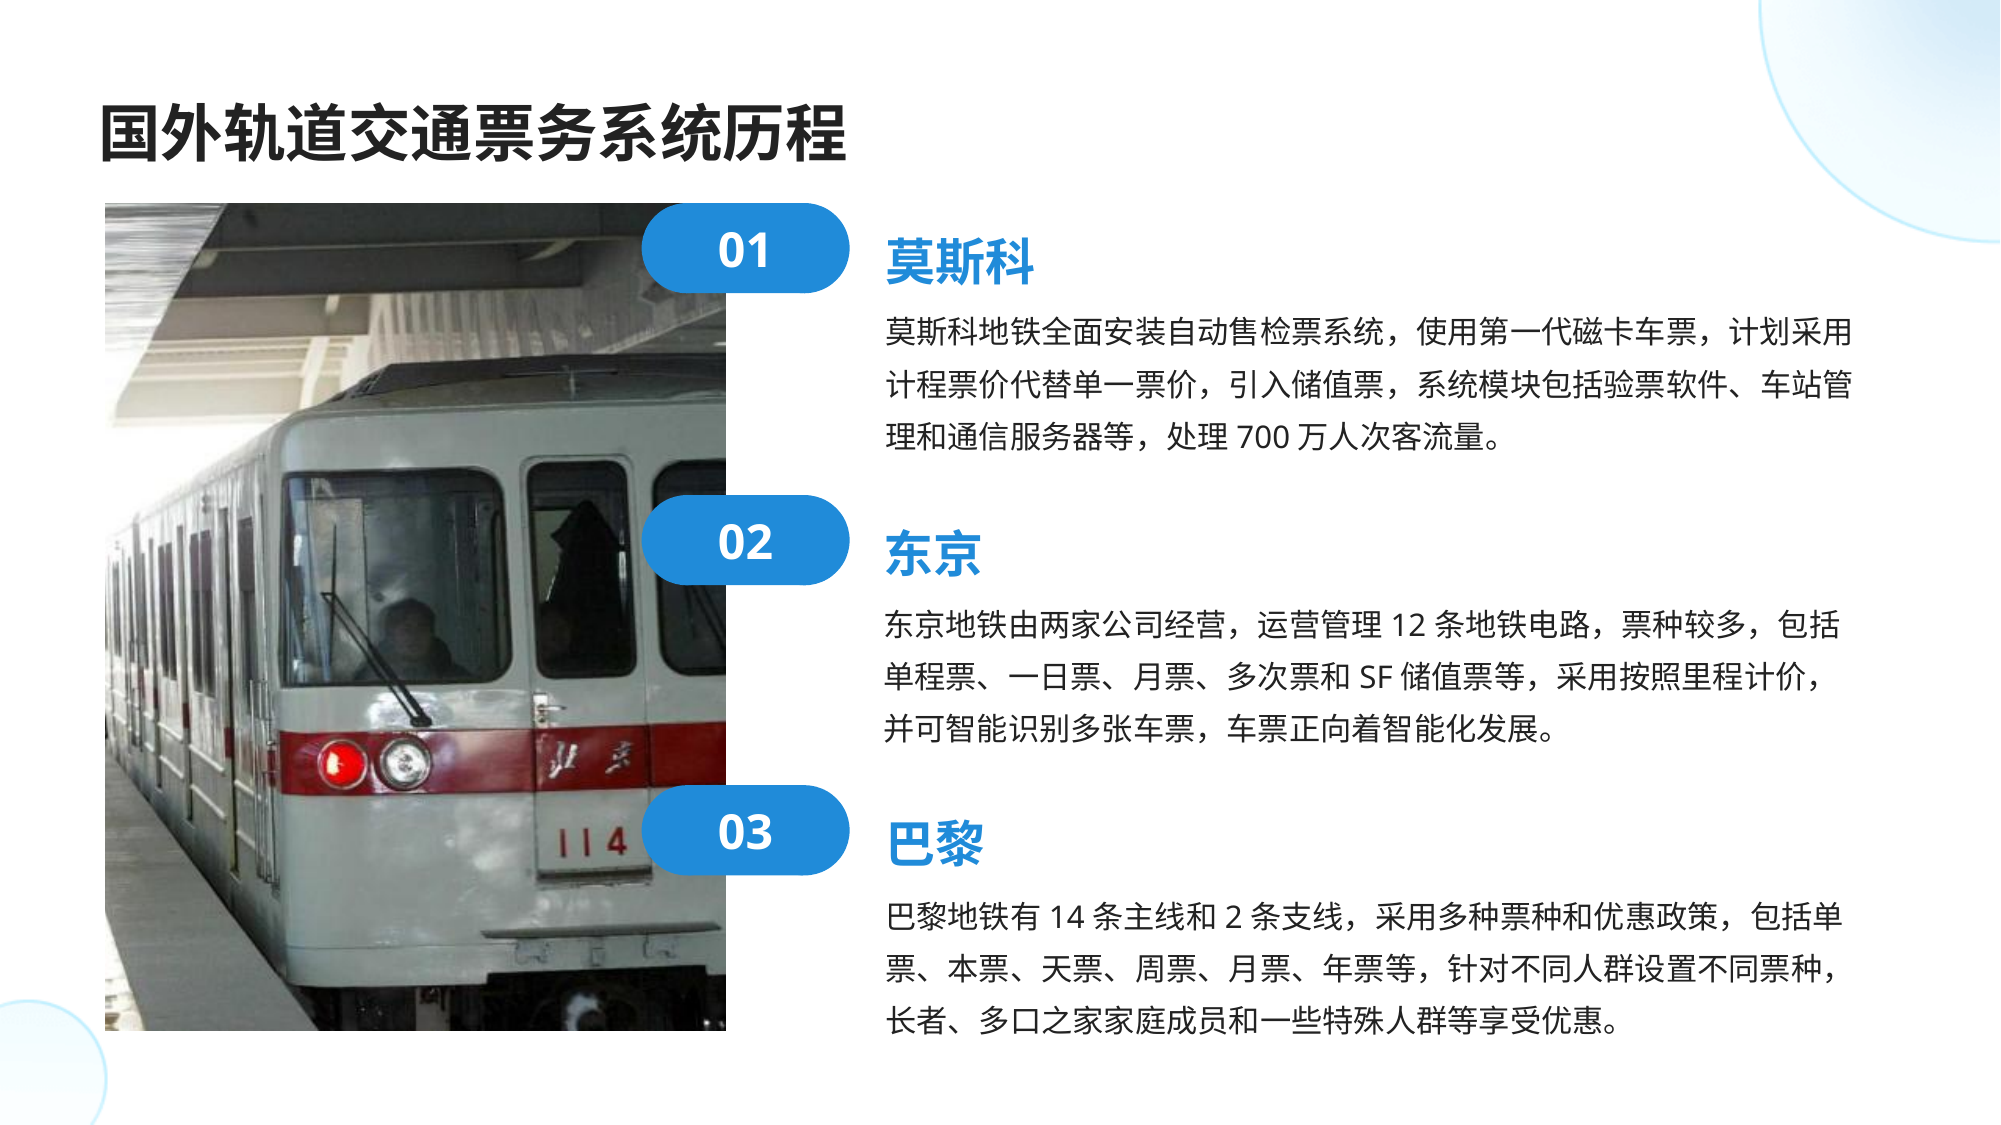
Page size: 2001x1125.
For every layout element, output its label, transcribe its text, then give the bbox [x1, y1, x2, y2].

text_box 国外轨道交通票务系统历程 [78, 43, 1922, 189]
text_box [731, 869, 798, 876]
text_box 莫斯科地铁全面安装自动售检票系统，使用第一代磁卡车票，计划采用计程票价代替单一票价，引入储值票，系统模块包括验票软件、车站管理和通信服务器等，处理700万人次客流量。 [864, 277, 1870, 483]
text_box 东京地铁由两家公司经营，运营管理12条地铁电路，票种较多，包括单程票、一日票、月票、多次票和SF储值票等，采用按照里程计价，并可智能识别多张车票，车票正向着智能化发展。 [862, 569, 1868, 775]
text_box 巴黎 [864, 773, 1897, 888]
picture [0, 0, 2001, 1125]
text_box 东京 [862, 483, 1895, 598]
text_box 巴黎地铁有14条主线和2条支线，采用多种票种和优惠政策，包括单票、本票、天票、周票、月票、年票等，针对不同人群设置不同票种，长者、多口之家家庭成员和一些特殊人群等享受优惠。 [864, 861, 1870, 1067]
text_box 莫斯科 [864, 191, 1897, 306]
text_box [781, 495, 850, 586]
text_box [728, 203, 795, 209]
text_box 01 [731, 209, 809, 287]
text_box [731, 287, 799, 294]
text_box [731, 579, 799, 586]
text_box 03 [731, 791, 809, 869]
text_box [731, 495, 795, 501]
text_box 02 [731, 501, 809, 579]
text_box [781, 785, 850, 876]
text_box [781, 203, 850, 294]
text_box [731, 785, 796, 791]
